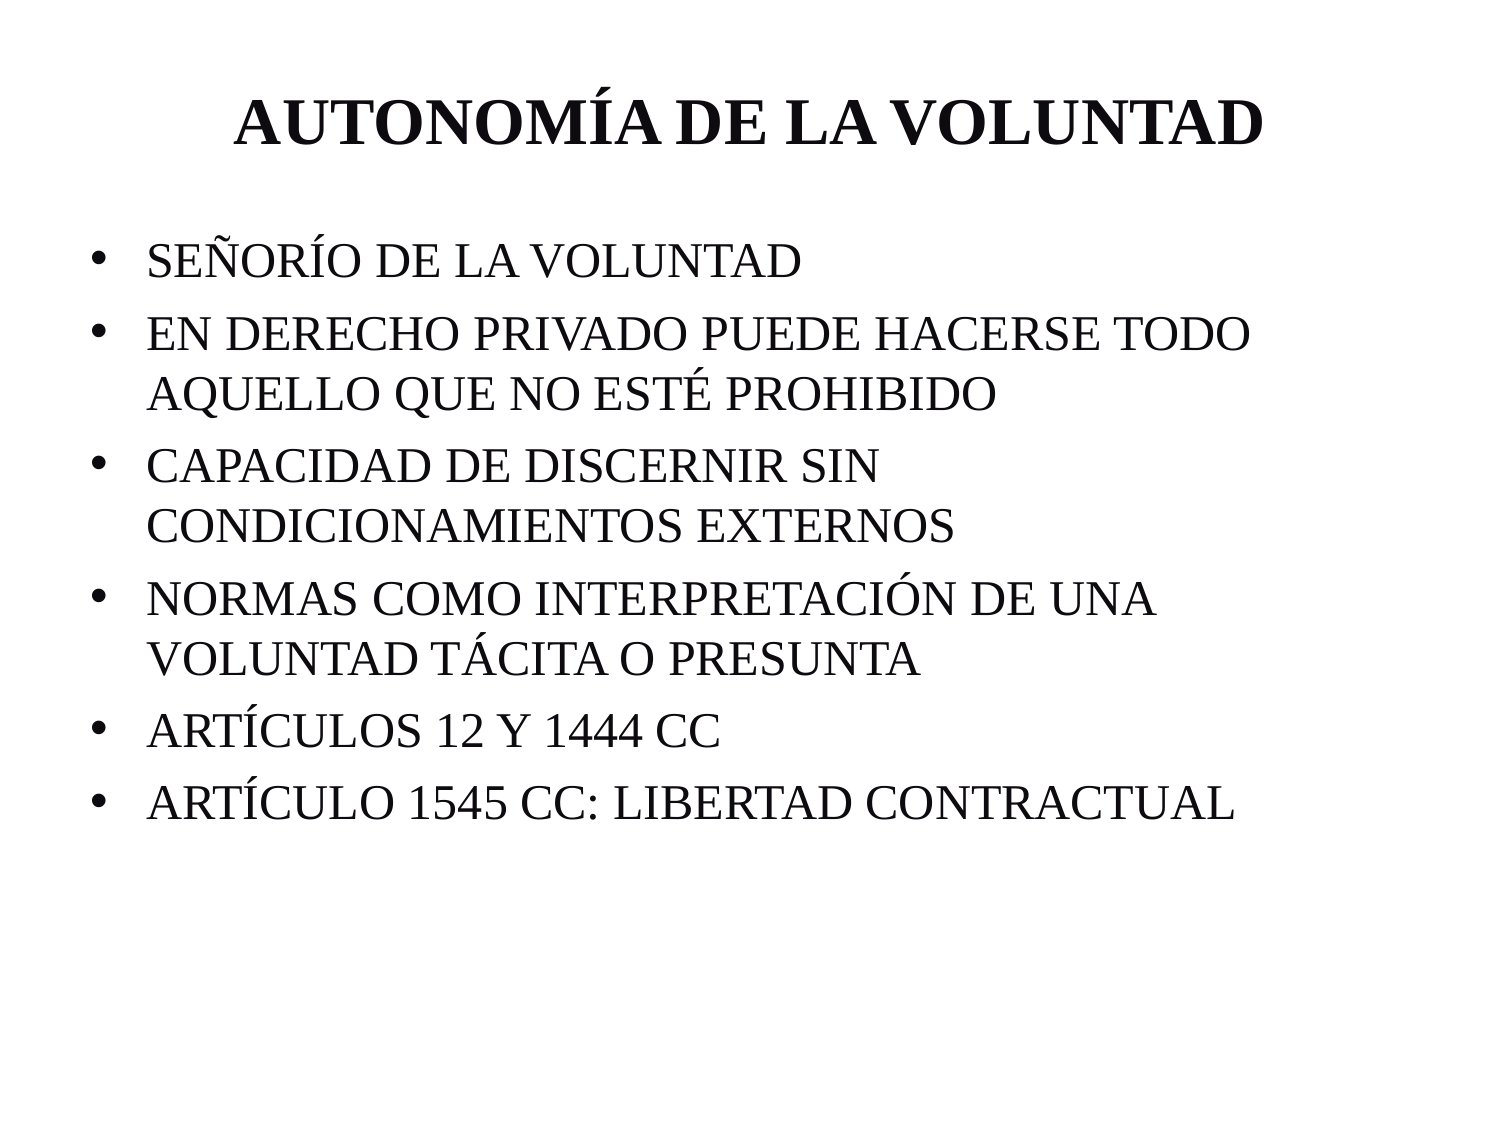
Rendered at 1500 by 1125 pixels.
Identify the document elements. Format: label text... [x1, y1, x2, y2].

title AUTONOMÍA DE LA VOLUNTAD [75, 62, 1425, 173]
list SEÑORÍO DE LA VOLUNTAD EN DERECHO PRIVADO PUEDE HACERSE TODO AQUELLO QUE NO ESTÉ PROHIBIDO CAPACIDAD DE DISCERNIR SIN CONDICIONAMIENTOS EXTERNOS NORMAS COMO INTERPRETACIÓN DE UNA VOLUNTAD TÁCITA O PRESUNTA ARTÍCULOS 12 Y 1444 CC ARTÍCULO 1545 CC: LIBERTAD CONTRACTUAL [75, 219, 1425, 977]
